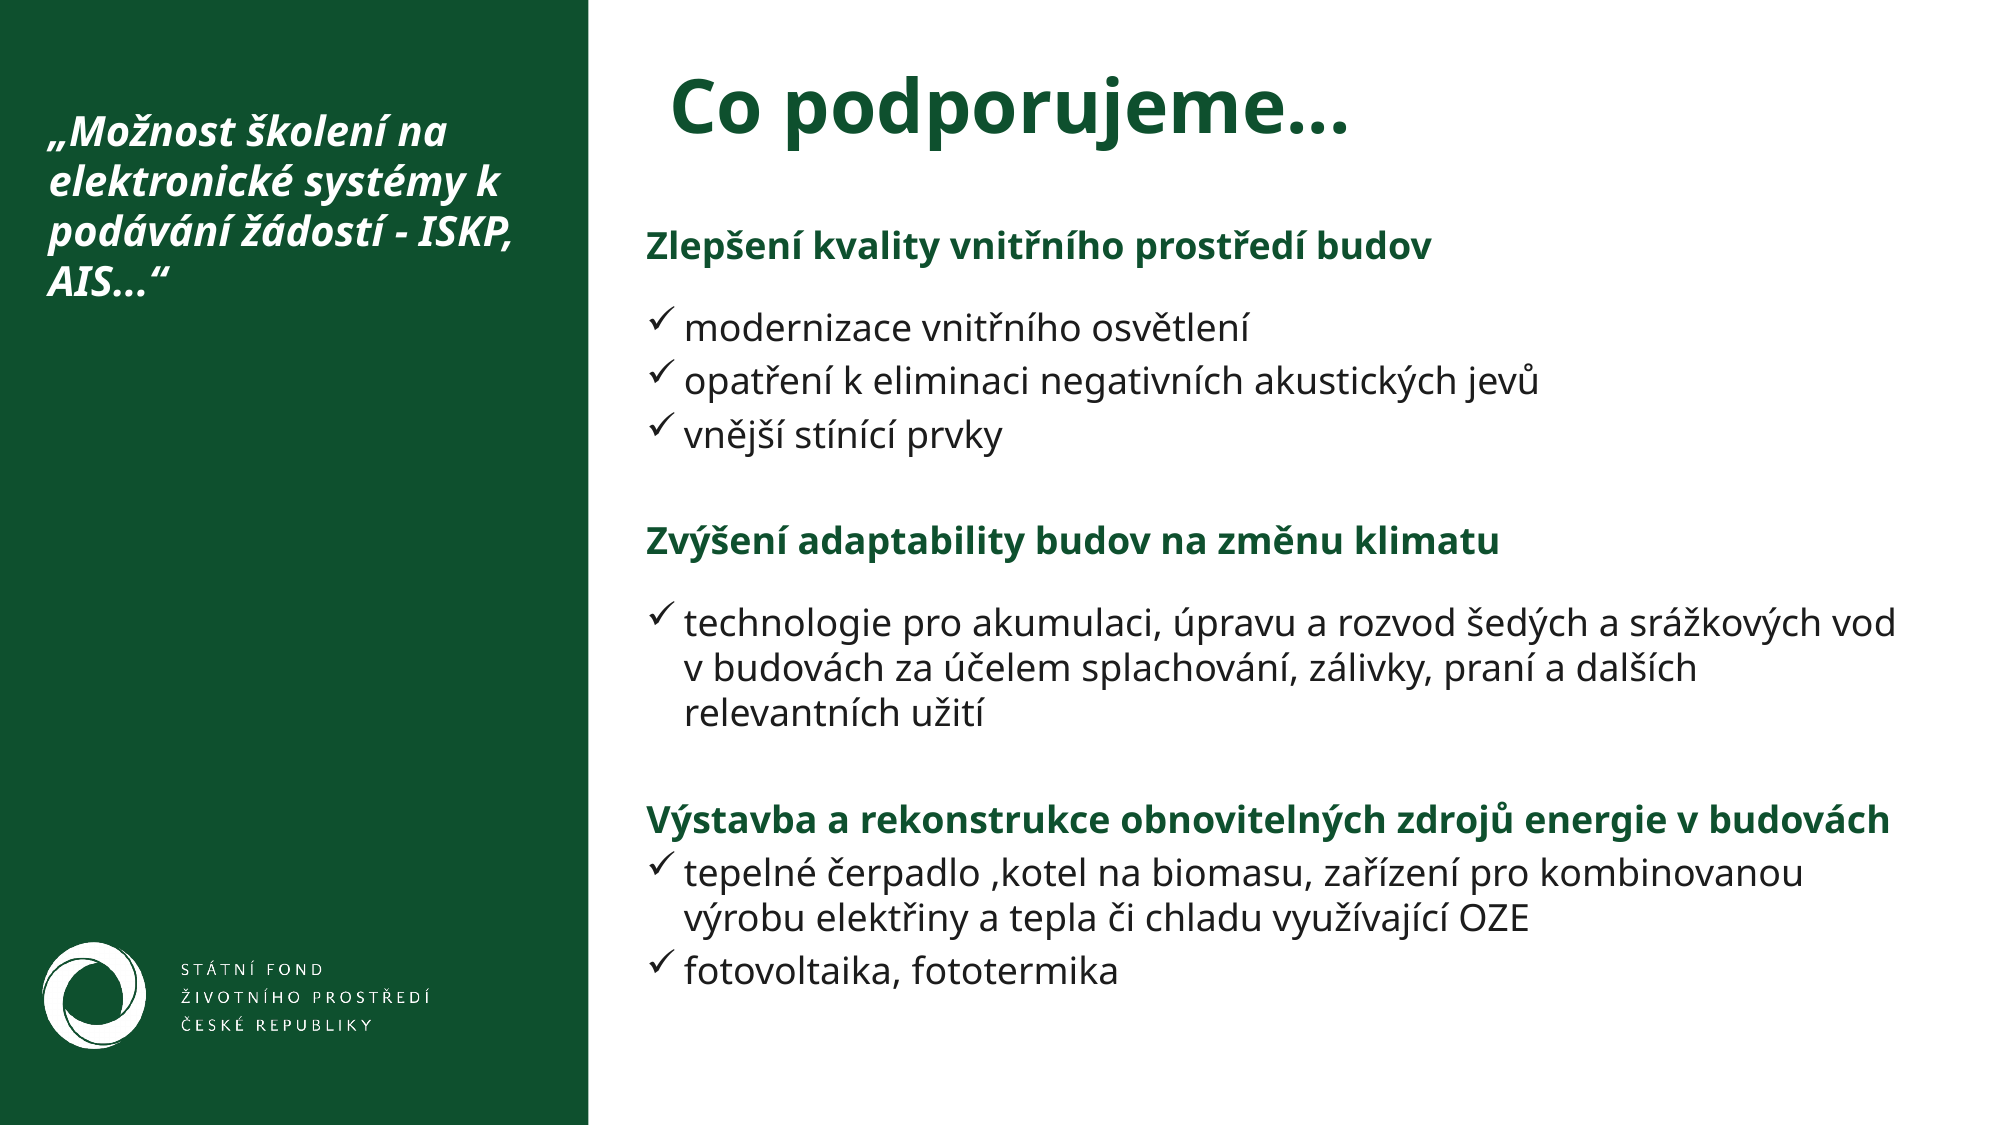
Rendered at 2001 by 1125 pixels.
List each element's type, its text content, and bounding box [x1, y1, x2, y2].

list Zlepšení kvality vnitřního prostředí budov modernizace vnitřního osvětlení opatření k eliminaci negativních akustických jevů vnější stínící prvky Zvýšení adaptability budov na změnu klimatu technologie pro akumulaci, úpravu a rozvod šedých a srážkových vod v budovách za účelem splachování, zálivky, praní a dalších relevantních užití Výstavba a rekonstrukce obnovitelných zdrojů energie v budovách tepelné čerpadlo ,kotel na biomasu, zařízení pro kombinovanou výrobu elektřiny a tepla či chladu využívající OZE fotovoltaika, fototermika [631, 214, 1938, 1043]
picture [42, 942, 429, 1049]
list „Možnost školení na elektronické systémy k podávání žádostí - ISKP, AIS...“ [33, 97, 571, 423]
list Co podporujeme... [654, 61, 1864, 183]
